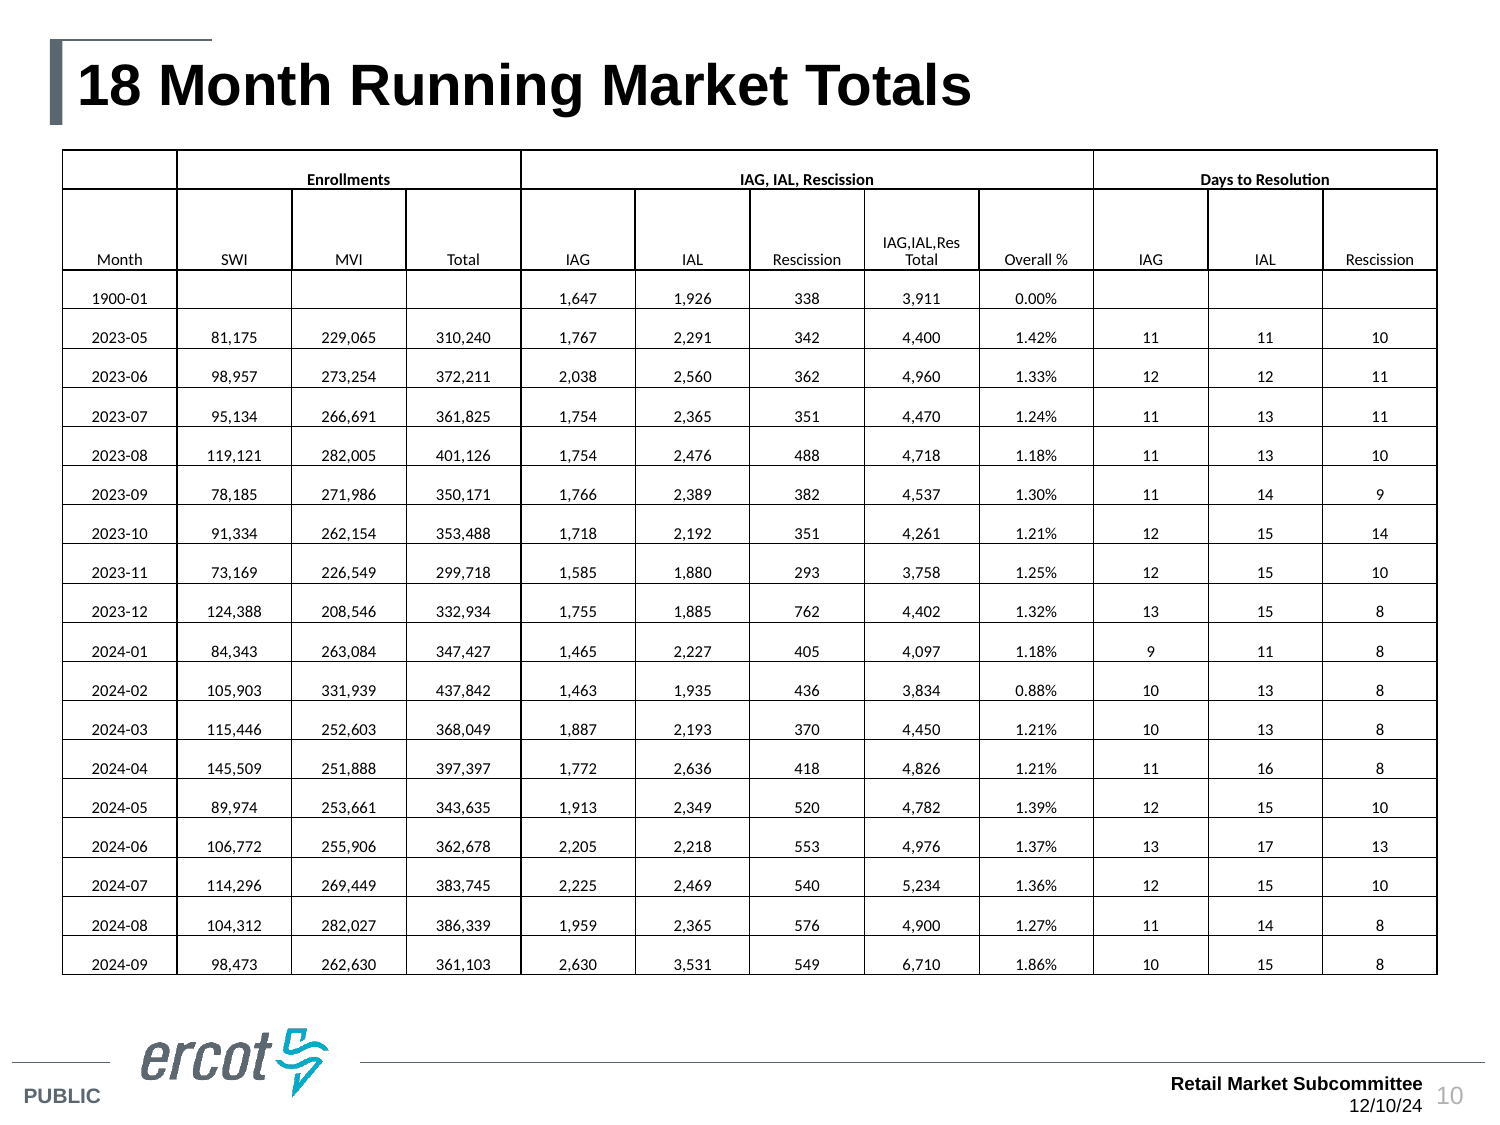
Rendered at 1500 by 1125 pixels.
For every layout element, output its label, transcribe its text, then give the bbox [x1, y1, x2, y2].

table_cell 1,885 [636, 584, 749, 622]
table_cell IAG,IAL,Res Total [865, 190, 978, 269]
table_cell 282,005 [292, 427, 406, 465]
table_cell 98,957 [178, 349, 291, 387]
table_cell 12 [1209, 349, 1322, 387]
table_cell 13 [1209, 388, 1322, 426]
table_cell 1.86% [980, 936, 1093, 974]
table_cell 2,192 [636, 505, 749, 543]
table_cell 226,549 [292, 544, 406, 583]
table_cell 208,546 [292, 584, 406, 622]
table_cell 3,911 [865, 271, 979, 308]
table_cell 1,463 [522, 662, 635, 700]
table_cell 401,126 [407, 427, 520, 465]
table_cell 332,934 [407, 584, 520, 622]
table_cell 386,339 [407, 897, 520, 935]
table_cell 3,531 [636, 936, 749, 974]
table_cell 1,718 [522, 505, 635, 543]
table_cell 255,906 [292, 818, 406, 857]
table_cell 273,254 [292, 349, 406, 387]
table_cell 2,218 [636, 818, 749, 857]
table_cell IAG [1094, 190, 1207, 269]
table_cell 5,234 [865, 858, 979, 896]
table_cell 1,959 [522, 897, 635, 935]
table_cell 436 [750, 662, 864, 700]
table_cell 1,754 [522, 427, 635, 465]
table_cell [1323, 271, 1436, 308]
table_cell 2,225 [522, 858, 635, 896]
table_cell Month [63, 190, 176, 269]
table_cell 351 [750, 388, 864, 426]
table_cell 13 [1323, 818, 1436, 857]
table_cell 0.00% [980, 271, 1093, 308]
table_cell 13 [1209, 701, 1322, 739]
table_cell 13 [1209, 662, 1322, 700]
table_cell 1.33% [980, 349, 1093, 387]
table_cell Rescission [1324, 190, 1436, 269]
table_cell 2023-07 [63, 388, 176, 426]
table_cell 95,134 [178, 388, 291, 426]
table_cell 2024-01 [63, 623, 176, 661]
table_cell 262,630 [292, 936, 406, 974]
table_cell 9 [1094, 623, 1208, 661]
table_cell 11 [1323, 349, 1436, 387]
table_cell 1,585 [522, 544, 635, 583]
table_cell 361,825 [407, 388, 520, 426]
table_cell 310,240 [407, 309, 520, 348]
table_cell 124,388 [178, 584, 291, 622]
table_cell 1,754 [522, 388, 635, 426]
table_cell 1.37% [980, 818, 1093, 857]
table_cell 372,211 [407, 349, 520, 387]
table_cell 383,745 [407, 858, 520, 896]
table_cell 2024-03 [63, 701, 176, 739]
table_cell 269,449 [292, 858, 406, 896]
table_cell 299,718 [407, 544, 520, 583]
table_cell 2,365 [636, 897, 749, 935]
table_cell 14 [1209, 897, 1322, 935]
table_cell 14 [1209, 466, 1322, 504]
table_cell IAL [1209, 190, 1322, 269]
table_cell 2,469 [636, 858, 749, 896]
table_cell IAL [636, 190, 749, 269]
table_cell 10 [1094, 701, 1208, 739]
table_cell 91,334 [178, 505, 291, 543]
table_cell 78,185 [178, 466, 291, 504]
table_cell 11 [1094, 466, 1208, 504]
table_cell 1.27% [980, 897, 1093, 935]
table_cell Total [407, 190, 520, 269]
table_cell 2,349 [636, 779, 749, 817]
table_cell 4,450 [865, 701, 979, 739]
table_cell 15 [1209, 858, 1322, 896]
table_cell 10 [1323, 779, 1436, 817]
table_cell 1.18% [980, 623, 1093, 661]
table_cell 81,175 [178, 309, 291, 348]
table_cell 293 [750, 544, 864, 583]
table_cell 15 [1209, 544, 1322, 583]
table_cell 437,842 [407, 662, 520, 700]
table_cell 8 [1323, 897, 1436, 935]
table_cell 2023-05 [63, 309, 176, 348]
text_box Retail Market Subcommittee 12/10/24 [1124, 1064, 1438, 1125]
table_cell 405 [750, 623, 864, 661]
table_cell 397,397 [407, 740, 520, 778]
table_cell 1,935 [636, 662, 749, 700]
table_cell 4,402 [865, 584, 979, 622]
table_cell 4,537 [865, 466, 979, 504]
table_cell 114,296 [178, 858, 291, 896]
table_cell [178, 271, 291, 308]
table_cell 2024-04 [63, 740, 176, 778]
table_cell 1,465 [522, 623, 635, 661]
table_cell 520 [750, 779, 864, 817]
table_cell 15 [1209, 584, 1322, 622]
table_cell 331,939 [292, 662, 406, 700]
table_cell 89,974 [178, 779, 291, 817]
table_cell 11 [1323, 388, 1436, 426]
table_cell 4,976 [865, 818, 979, 857]
table_cell 2,365 [636, 388, 749, 426]
table_cell 8 [1323, 740, 1436, 778]
table_cell 263,084 [292, 623, 406, 661]
table_cell 351 [750, 505, 864, 543]
table_cell Overall % [980, 190, 1093, 269]
table_cell 15 [1209, 779, 1322, 817]
table_cell 8 [1323, 623, 1436, 661]
table_cell 2024-06 [63, 818, 176, 857]
table_cell 4,400 [865, 309, 979, 348]
table_cell 11 [1094, 740, 1208, 778]
table_cell 2023-06 [63, 349, 176, 387]
table_cell SWI [178, 190, 291, 269]
table_cell 11 [1094, 388, 1208, 426]
table_cell 1,913 [522, 779, 635, 817]
table_cell 8 [1323, 936, 1436, 974]
table_cell 11 [1094, 427, 1208, 465]
table_cell 362,678 [407, 818, 520, 857]
table_cell 370 [750, 701, 864, 739]
table_cell 13 [1094, 818, 1208, 857]
table_cell 10 [1323, 858, 1436, 896]
table_header [63, 151, 176, 188]
table_cell 10 [1094, 936, 1208, 974]
table_cell 2,205 [522, 818, 635, 857]
table_cell 549 [750, 936, 864, 974]
table_cell 4,826 [865, 740, 979, 778]
table_cell 361,103 [407, 936, 520, 974]
table_cell 4,097 [865, 623, 979, 661]
table_cell 2023-09 [63, 466, 176, 504]
table_cell 2,291 [636, 309, 749, 348]
table_cell 368,049 [407, 701, 520, 739]
table_cell 266,691 [292, 388, 406, 426]
table_cell 553 [750, 818, 864, 857]
table_cell 11 [1094, 897, 1208, 935]
table_cell 11 [1094, 309, 1208, 348]
table_cell 10 [1323, 544, 1436, 583]
table_cell 2024-08 [63, 897, 176, 935]
table_cell 15 [1209, 505, 1322, 543]
table_cell 2023-11 [63, 544, 176, 583]
table_cell 282,027 [292, 897, 406, 935]
table_cell 1.32% [980, 584, 1093, 622]
table_cell 104,312 [178, 897, 291, 935]
table_cell 2023-12 [63, 584, 176, 622]
table_cell 12 [1094, 779, 1208, 817]
table_cell 10 [1323, 427, 1436, 465]
table_cell 3,834 [865, 662, 979, 700]
table_cell 3,758 [865, 544, 979, 583]
table_cell 12 [1094, 858, 1208, 896]
table_cell 2,560 [636, 349, 749, 387]
table_cell 1900-01 [63, 271, 176, 308]
table_cell 17 [1209, 818, 1322, 857]
table_cell 229,065 [292, 309, 406, 348]
table_header Days to Resolution [1094, 151, 1436, 188]
table_cell 2023-08 [63, 427, 176, 465]
table_cell 2024-07 [63, 858, 176, 896]
table_cell 13 [1209, 427, 1322, 465]
table_cell 353,488 [407, 505, 520, 543]
table_cell 342 [750, 309, 864, 348]
picture [137, 1024, 332, 1100]
table_cell 12 [1094, 505, 1208, 543]
table_cell 2,227 [636, 623, 749, 661]
table_cell 362 [750, 349, 864, 387]
table_cell 2023-10 [63, 505, 176, 543]
table_cell 11 [1209, 623, 1322, 661]
table_cell [292, 271, 406, 308]
table_cell 115,446 [178, 701, 291, 739]
table_cell 540 [750, 858, 864, 896]
table_cell 1.39% [980, 779, 1093, 817]
table_cell 15 [1209, 936, 1322, 974]
table_cell 1,880 [636, 544, 749, 583]
table_cell 1.21% [980, 701, 1093, 739]
table_cell 105,903 [178, 662, 291, 700]
table_cell 73,169 [178, 544, 291, 583]
table_cell 8 [1323, 701, 1436, 739]
table_cell 16 [1209, 740, 1322, 778]
table_cell 4,782 [865, 779, 979, 817]
table_cell 271,986 [292, 466, 406, 504]
table_cell 343,635 [407, 779, 520, 817]
table_cell IAG [522, 190, 634, 269]
table_cell 1,926 [636, 271, 749, 308]
table_cell 251,888 [292, 740, 406, 778]
table_cell 6,710 [865, 936, 979, 974]
table_cell 338 [750, 271, 864, 308]
table_cell 2,636 [636, 740, 749, 778]
table_cell 1,766 [522, 466, 635, 504]
table_cell 576 [750, 897, 864, 935]
title 18 Month Running Market Totals [62, 39, 1450, 228]
table_cell 1.21% [980, 505, 1093, 543]
table_header IAG, IAL, Rescission [522, 151, 1093, 188]
table_cell Rescission [751, 190, 864, 269]
table_cell 2,193 [636, 701, 749, 739]
table_cell 12 [1094, 544, 1208, 583]
table_cell 4,470 [865, 388, 979, 426]
table_cell 253,661 [292, 779, 406, 817]
table_cell 0.88% [980, 662, 1093, 700]
table_cell 11 [1209, 309, 1322, 348]
table_cell 4,960 [865, 349, 979, 387]
slide_number 10 [1438, 1076, 1482, 1113]
table_cell MVI [293, 190, 405, 269]
table_cell 1.18% [980, 427, 1093, 465]
table_cell 98,473 [178, 936, 291, 974]
table_cell 10 [1323, 309, 1436, 348]
table_cell 145,509 [178, 740, 291, 778]
table_cell 9 [1323, 466, 1436, 504]
table_cell 84,343 [178, 623, 291, 661]
table_cell [407, 271, 520, 308]
table_cell 347,427 [407, 623, 520, 661]
table_cell 1.25% [980, 544, 1093, 583]
table_cell 10 [1094, 662, 1208, 700]
table_cell 1.24% [980, 388, 1093, 426]
table_cell 1,887 [522, 701, 635, 739]
table_cell 2,389 [636, 466, 749, 504]
table_cell 4,900 [865, 897, 979, 935]
table_cell 2024-05 [63, 779, 176, 817]
table_cell 382 [750, 466, 864, 504]
table_cell 418 [750, 740, 864, 778]
table_cell 350,171 [407, 466, 520, 504]
table_cell 4,718 [865, 427, 979, 465]
table_cell 12 [1094, 349, 1208, 387]
table_cell 1.36% [980, 858, 1093, 896]
table_cell 1,755 [522, 584, 635, 622]
table_cell 4,261 [865, 505, 979, 543]
table_cell 1.42% [980, 309, 1093, 348]
table_cell 1.30% [980, 466, 1093, 504]
table_cell 14 [1323, 505, 1436, 543]
table_cell 762 [750, 584, 864, 622]
table_cell 262,154 [292, 505, 406, 543]
table_cell 13 [1094, 584, 1208, 622]
table_cell 2024-02 [63, 662, 176, 700]
table_cell [1209, 271, 1322, 308]
table_cell 252,603 [292, 701, 406, 739]
table_cell 2,038 [522, 349, 635, 387]
table_cell 488 [750, 427, 864, 465]
table_cell 8 [1323, 584, 1436, 622]
table_cell 1,767 [522, 309, 635, 348]
table_cell 2024-09 [63, 936, 176, 974]
table_header Enrollments [178, 151, 520, 188]
table_cell 2,476 [636, 427, 749, 465]
table_cell 1.21% [980, 740, 1093, 778]
table_cell 106,772 [178, 818, 291, 857]
table_cell [1094, 271, 1208, 308]
table_cell 1,772 [522, 740, 635, 778]
table_cell 2,630 [522, 936, 635, 974]
table_cell 1,647 [522, 271, 635, 308]
table_cell 8 [1323, 662, 1436, 700]
table_cell 119,121 [178, 427, 291, 465]
